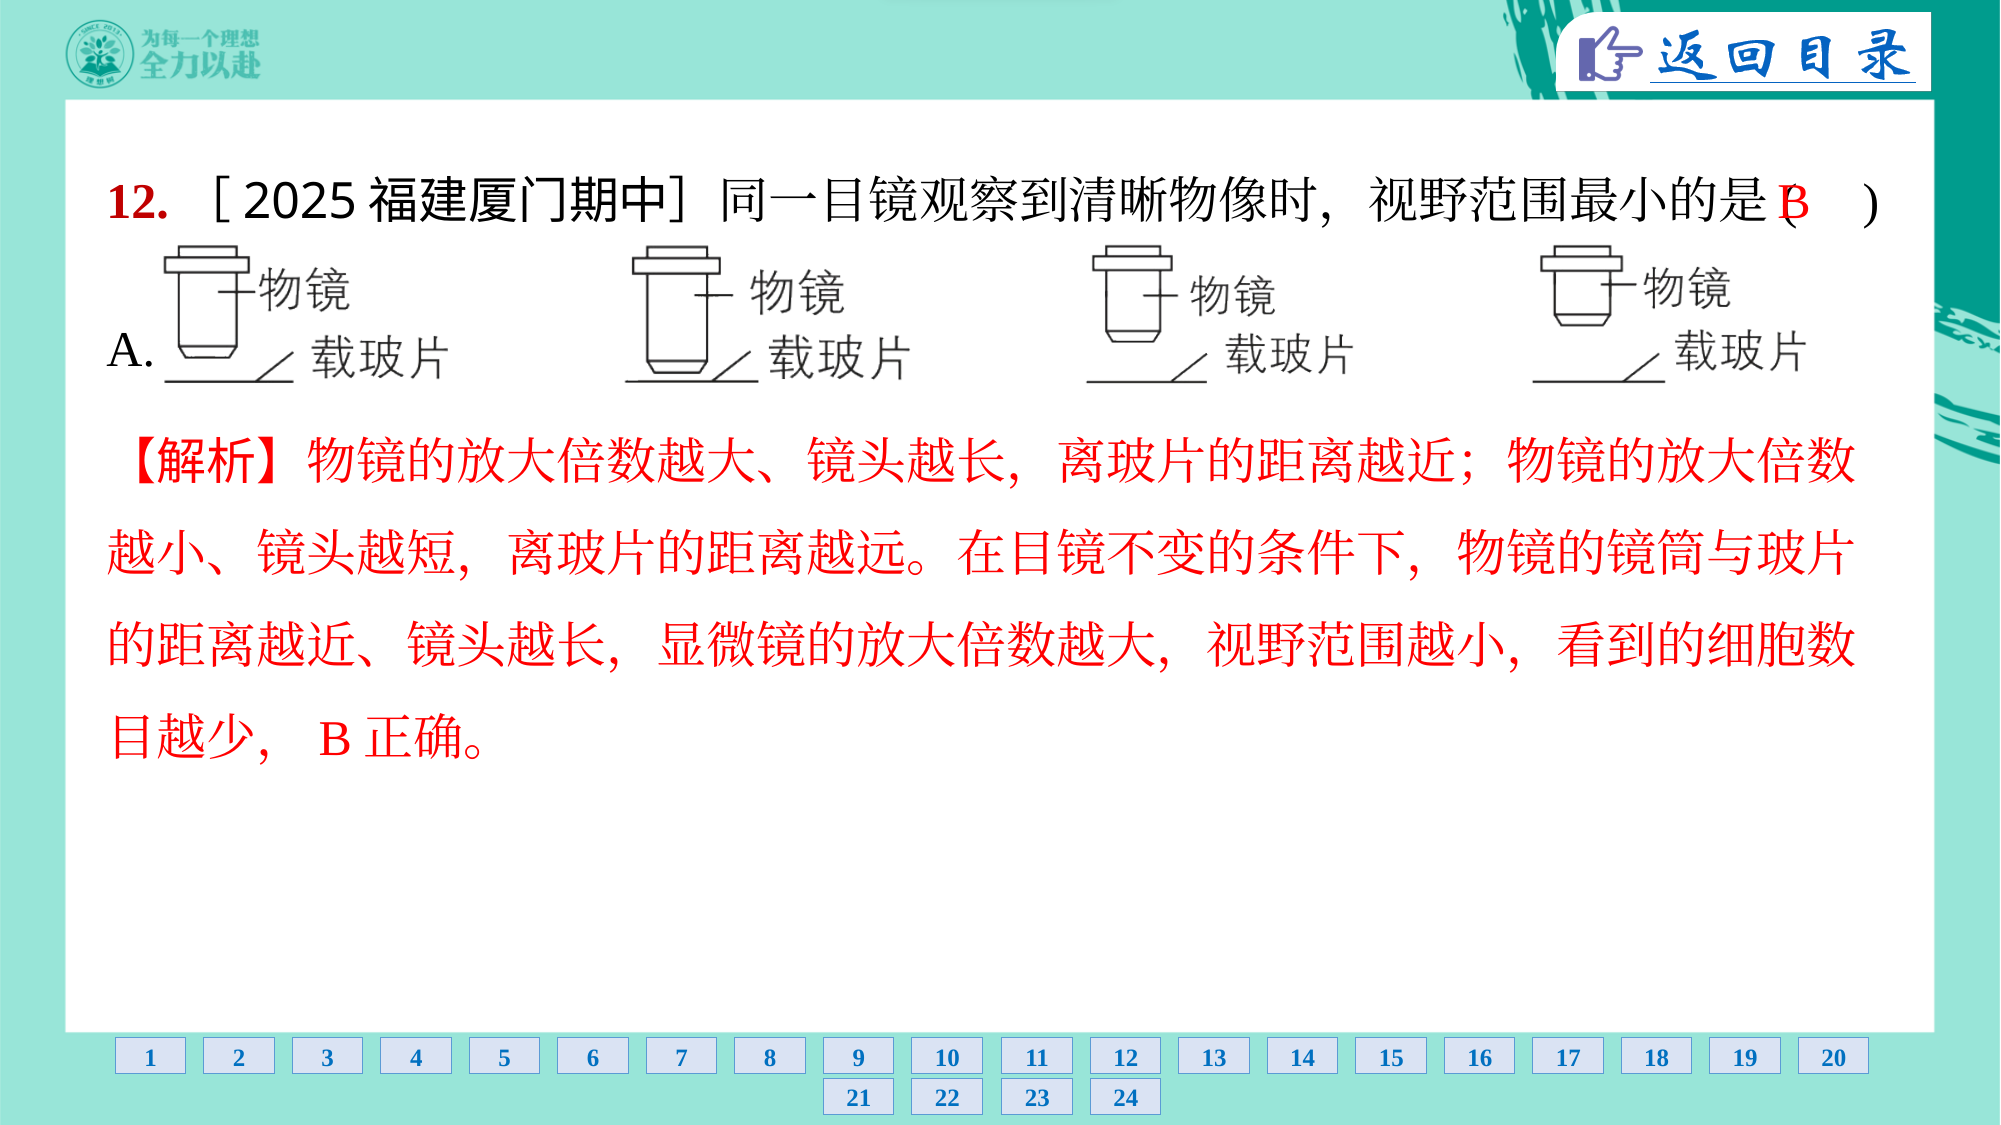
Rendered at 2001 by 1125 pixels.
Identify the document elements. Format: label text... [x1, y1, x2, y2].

text_box A. B. C. D. [106, 219, 1894, 386]
text_box 【解析】物镜的放大倍数越大、镜头越长，离玻片的距离越近；物镜的放大倍数 越小、镜头越短，离玻片的距离越远。在目镜不变的条件下，物镜的镜筒与玻片 的距离越近、镜头越长，显微镜的放大倍数越大，视野范围越小，看到的细胞数 目越少，B正确。 [106, 398, 1895, 765]
text_box B [1759, 140, 1829, 219]
text_box 12.［2025福建厦门期中］同一目镜观察到清晰物像时，视野范围最小的是( ) [1829, 140, 1895, 229]
text_box 12.［2025福建厦门期中］同一目镜观察到清晰物像时，视野范围最小的是( ) [106, 140, 1759, 219]
picture [0, 0, 2000, 1125]
